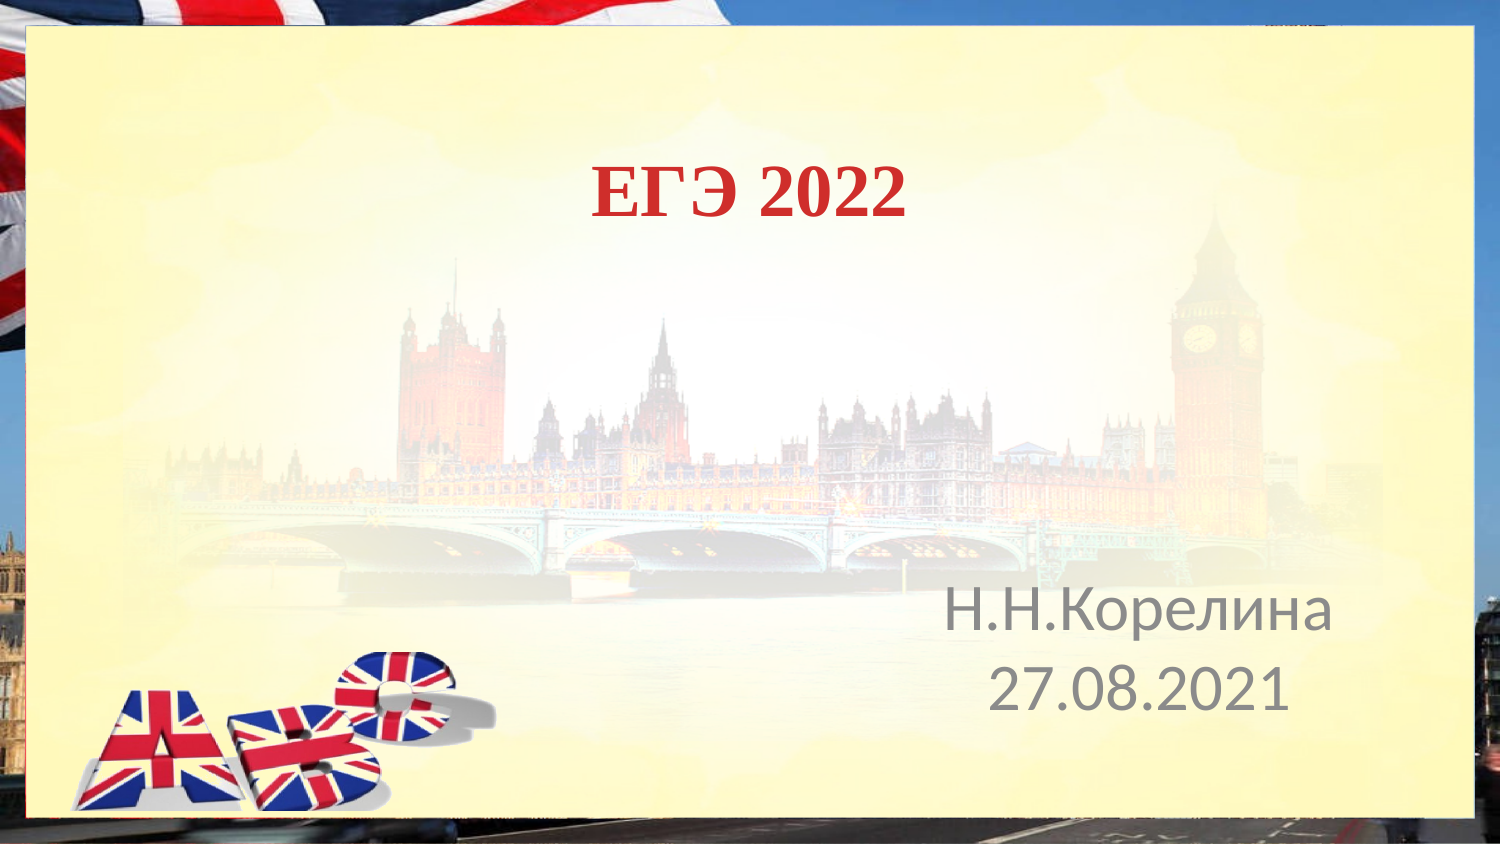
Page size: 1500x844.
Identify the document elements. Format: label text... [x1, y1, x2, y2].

subtitle Н.Н.Корелина 27.08.2021 [832, 572, 1446, 789]
title ЕГЭ 2022 [112, 94, 1388, 289]
picture [0, 0, 1500, 844]
